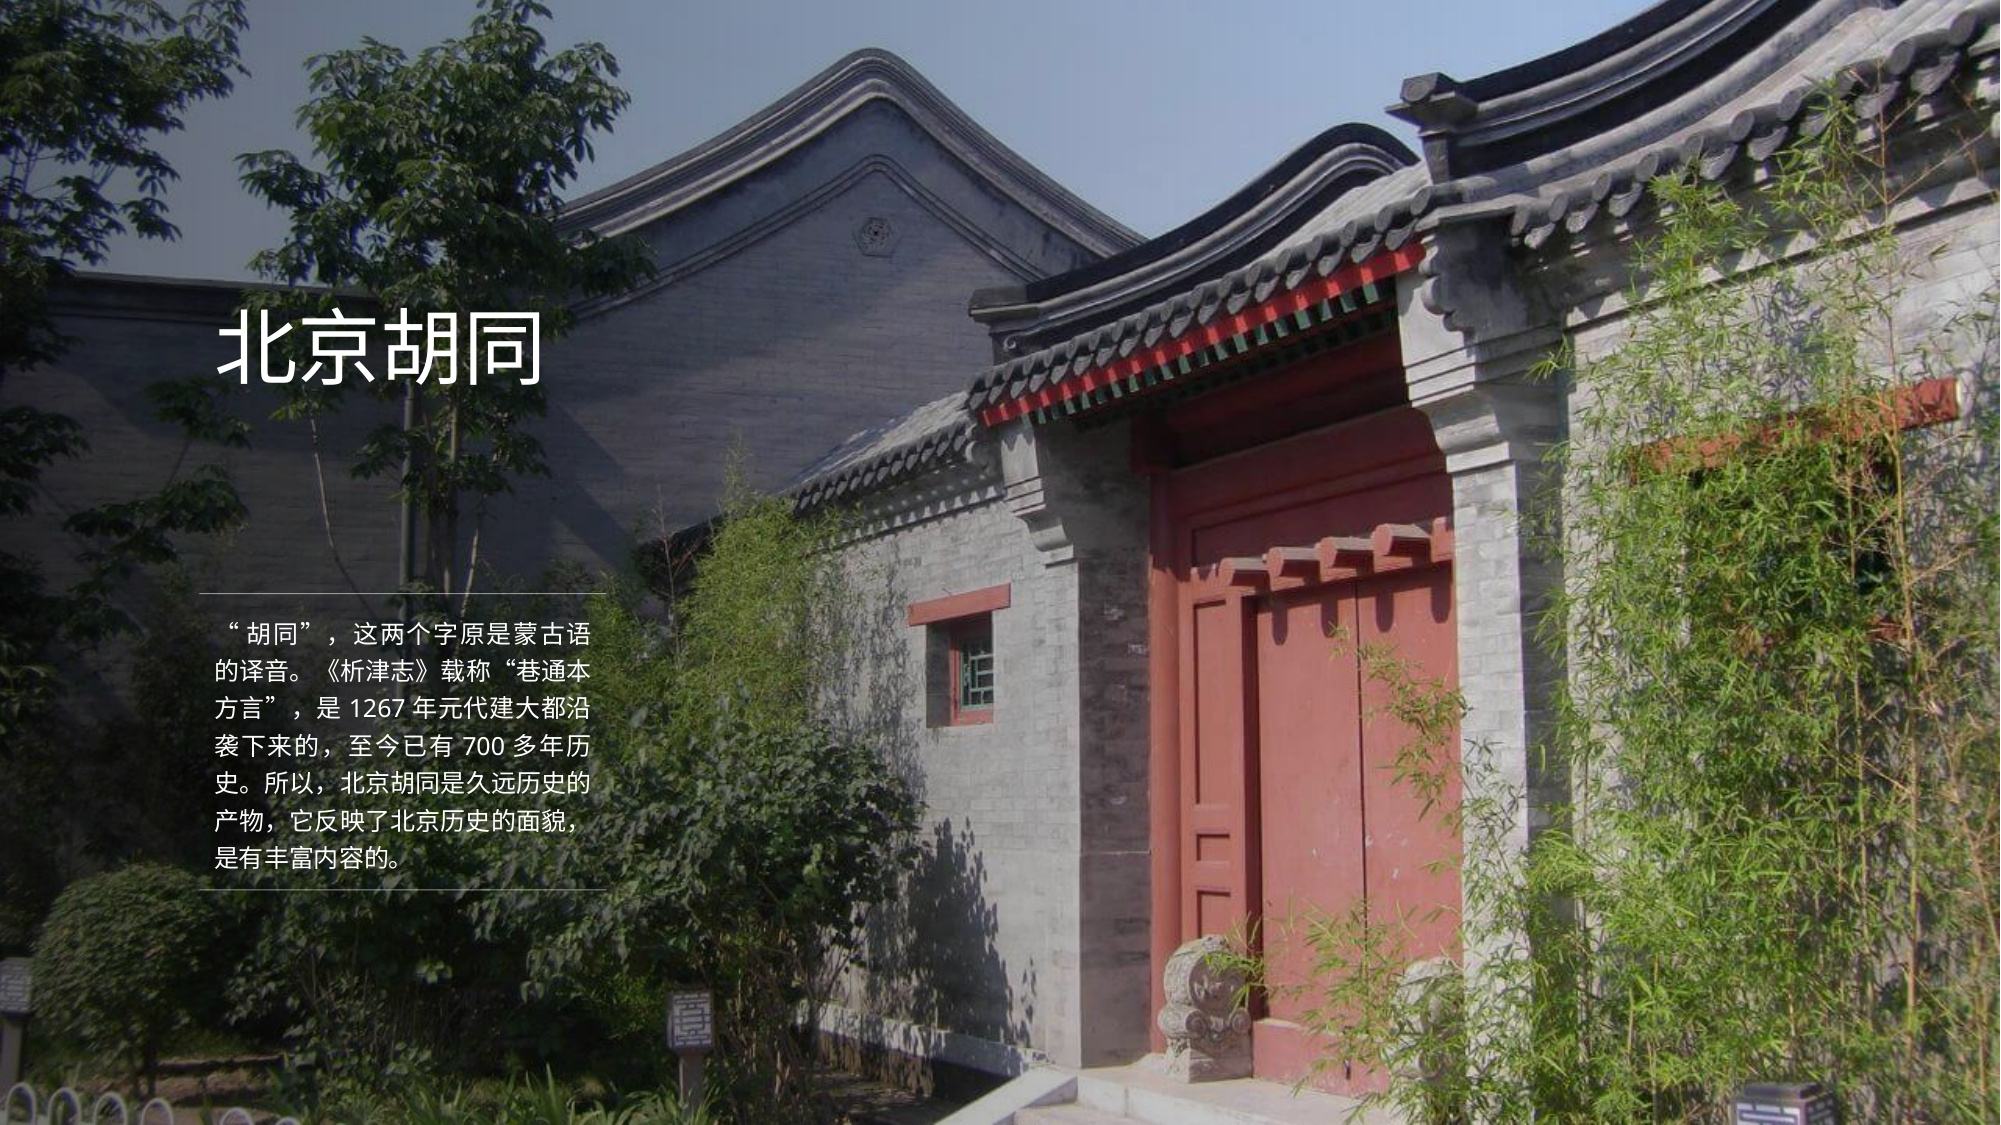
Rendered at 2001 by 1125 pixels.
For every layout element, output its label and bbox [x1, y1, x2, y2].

text_box [199, 593, 607, 890]
picture [0, 0, 2000, 1125]
